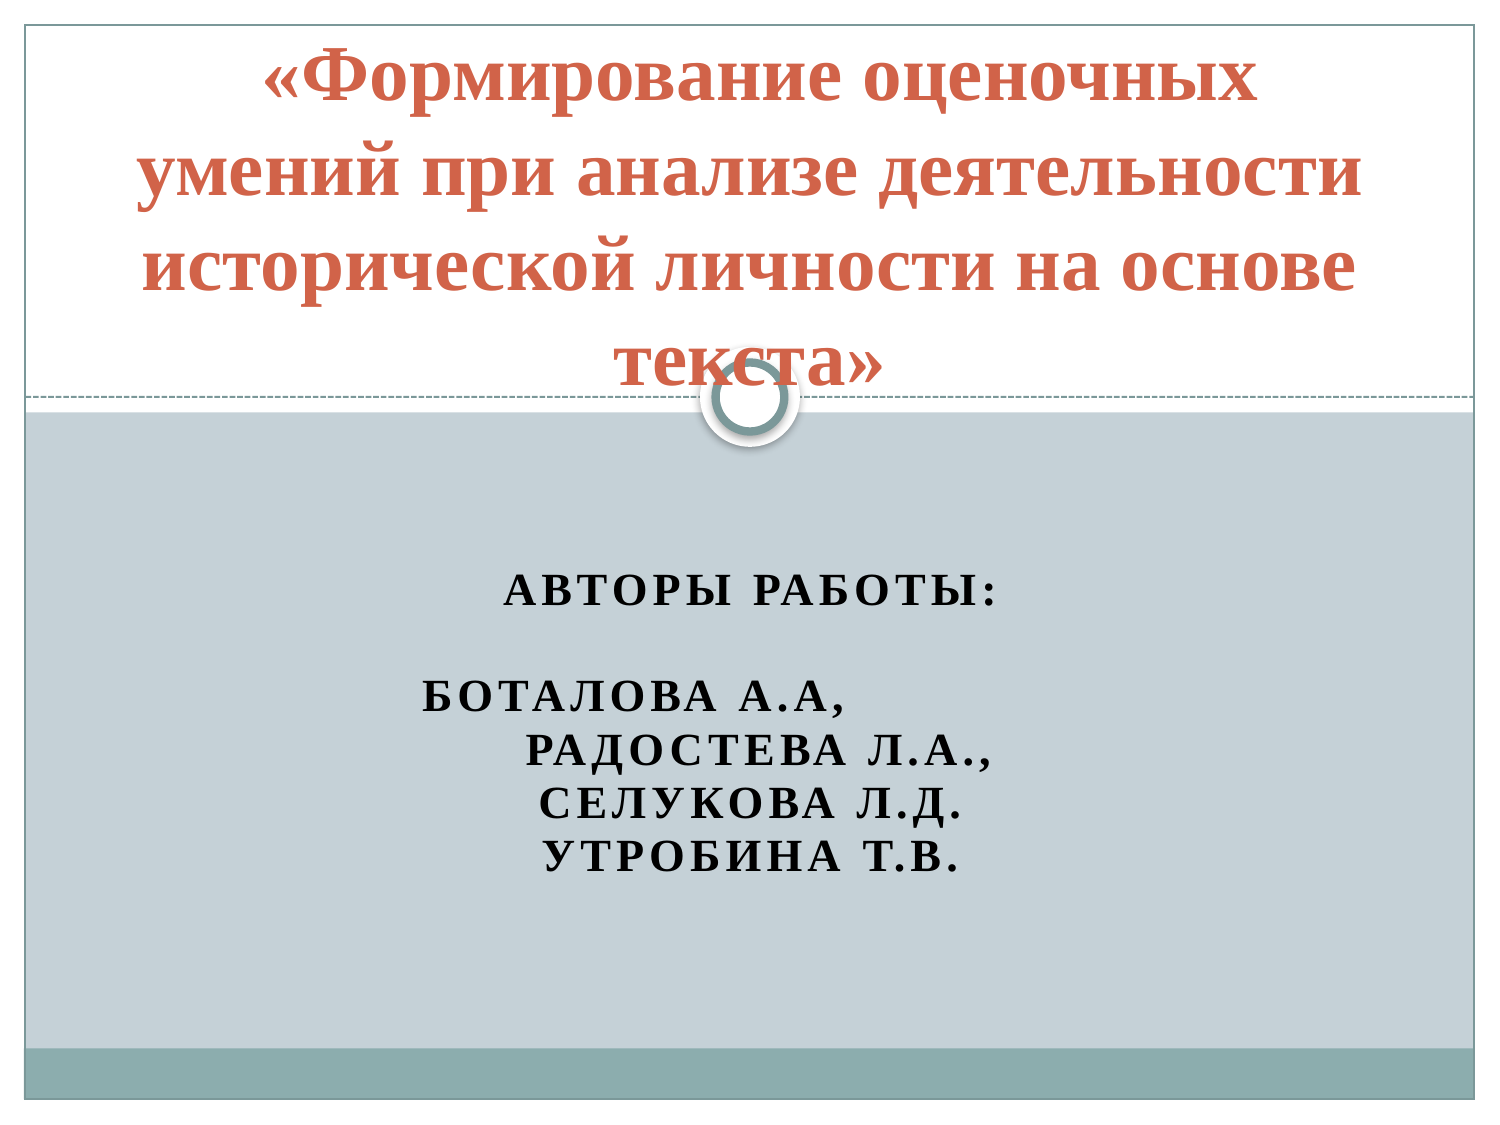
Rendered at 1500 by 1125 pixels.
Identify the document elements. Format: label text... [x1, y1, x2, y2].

title «Формирование оценочных умений при анализе деятельности исторической личности на основе текста» [112, 46, 1388, 505]
subtitle АВТОРЫ РАБОТЫ: БОТАЛОВА А.А, РАДОСТЕВА Л.А., СЕЛУКОВА Л.Д. УТРОБИНА Т.В. [224, 562, 1276, 891]
